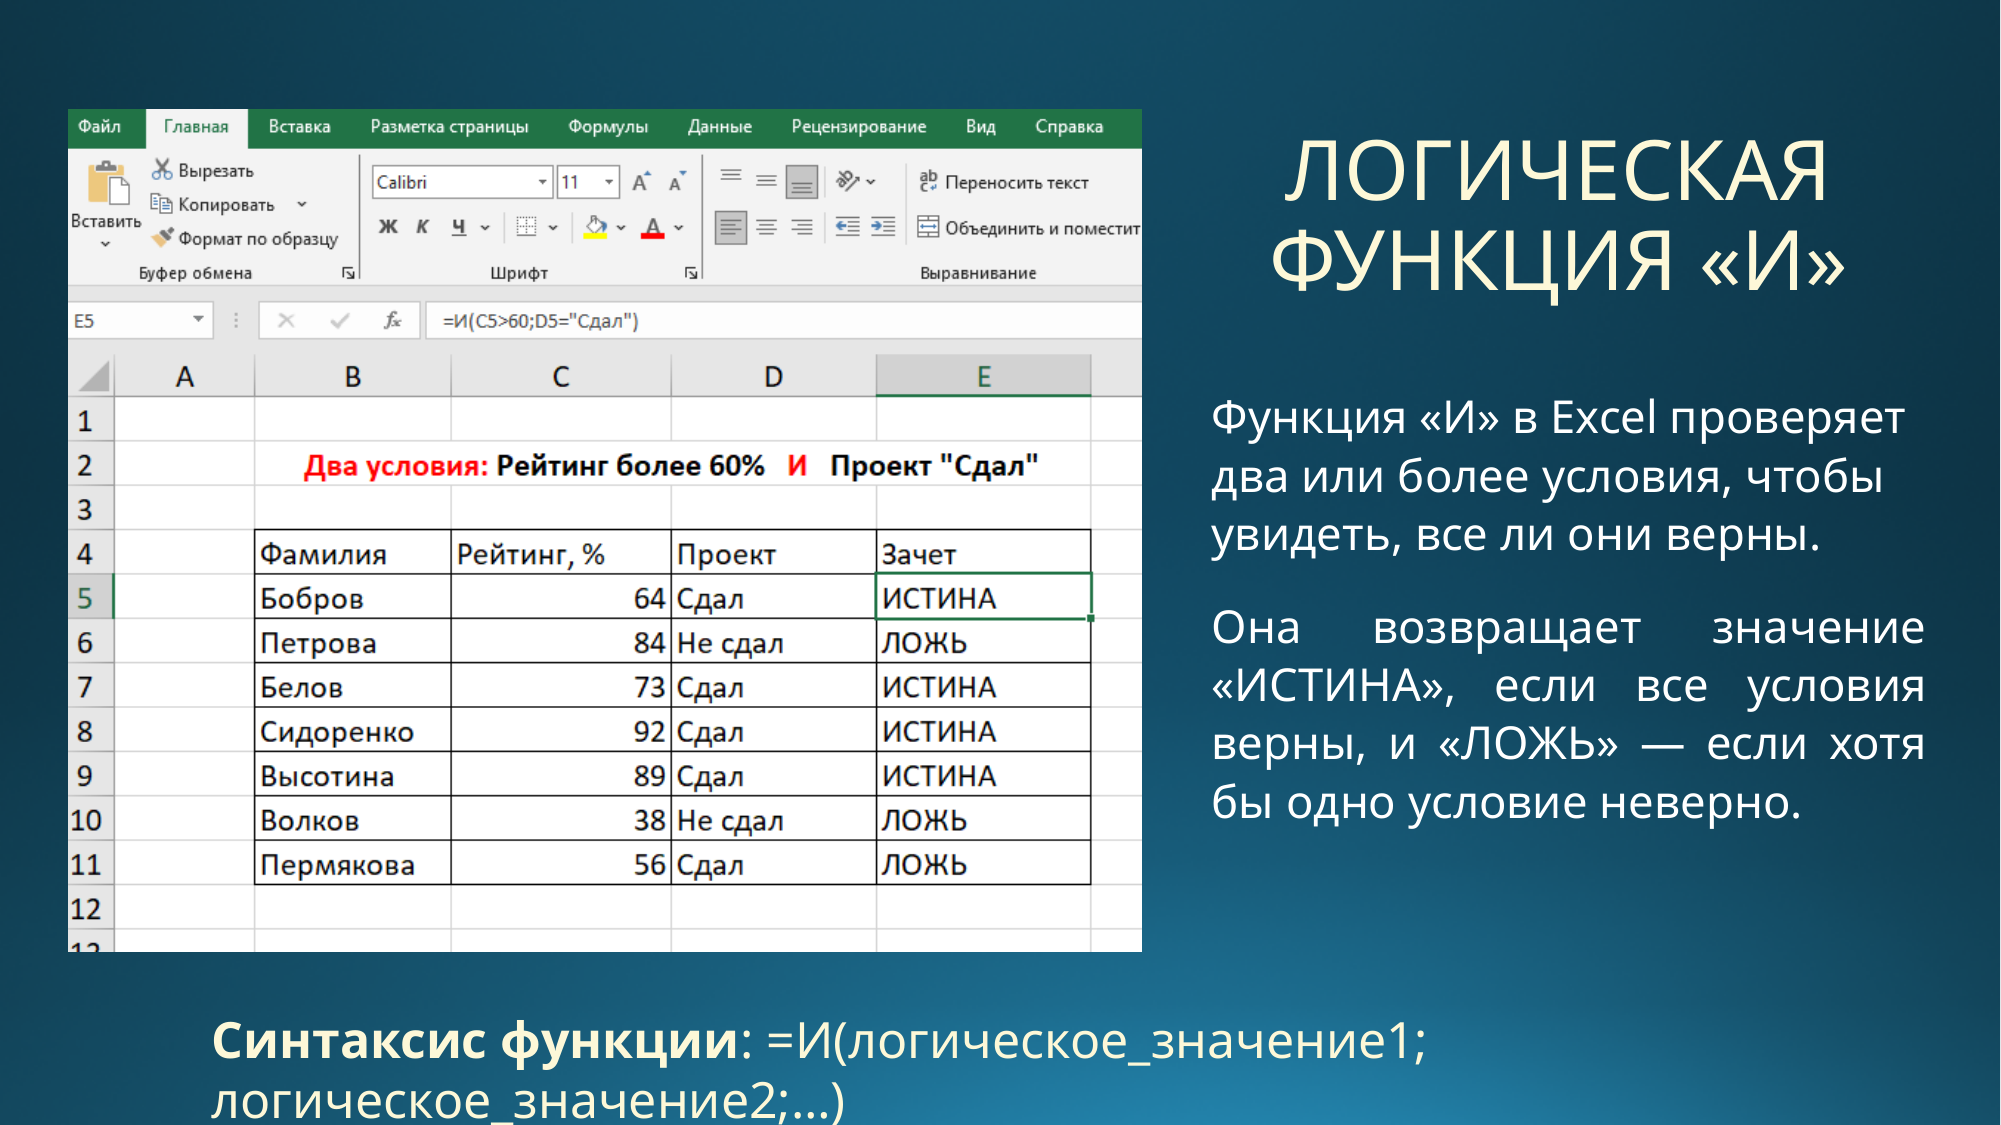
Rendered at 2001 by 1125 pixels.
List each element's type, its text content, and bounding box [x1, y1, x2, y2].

title ЛОГИЧЕСКАЯ ФУНКЦИЯ «И» [1216, 109, 1901, 328]
list Функция «И» в Excel проверяет два или более условия, чтобы увидеть, все ли они верны. Она возвращает значение «ИСТИНА», если все условия верны, и «ЛОЖЬ» — если хотя бы одно условие неверно. [1196, 377, 1943, 913]
picture [0, 0, 2001, 1125]
text_box Синтаксис функции: =И(логическое_значение1; логическое_значение2;…) [196, 1001, 1869, 1125]
